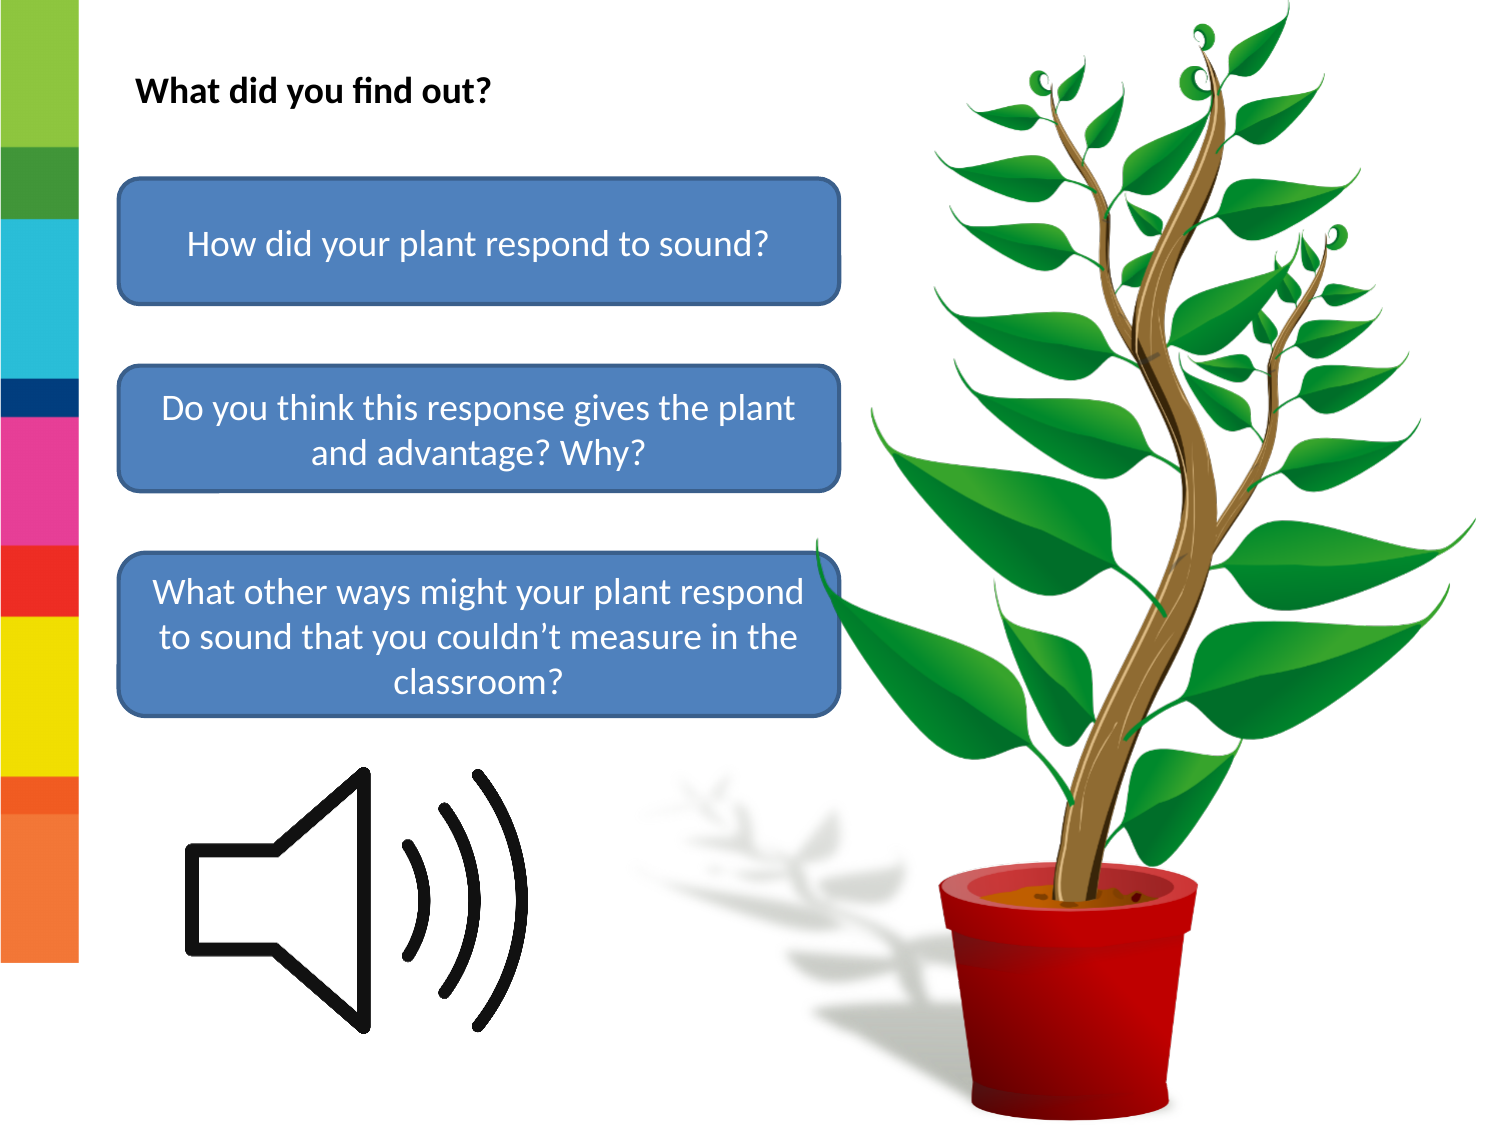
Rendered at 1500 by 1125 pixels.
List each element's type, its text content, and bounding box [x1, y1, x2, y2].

text_box What did you find out? [120, 58, 508, 119]
text_box What other ways might your plant respond to sound that you couldn’t measure in the classroom? [116, 550, 614, 719]
picture [184, 767, 529, 1034]
picture [619, 0, 1476, 1125]
picture [1, 0, 78, 962]
text_box How did your plant respond to sound? [116, 176, 614, 307]
text_box Do you think this response gives the plant and advantage? Why? [116, 363, 614, 494]
